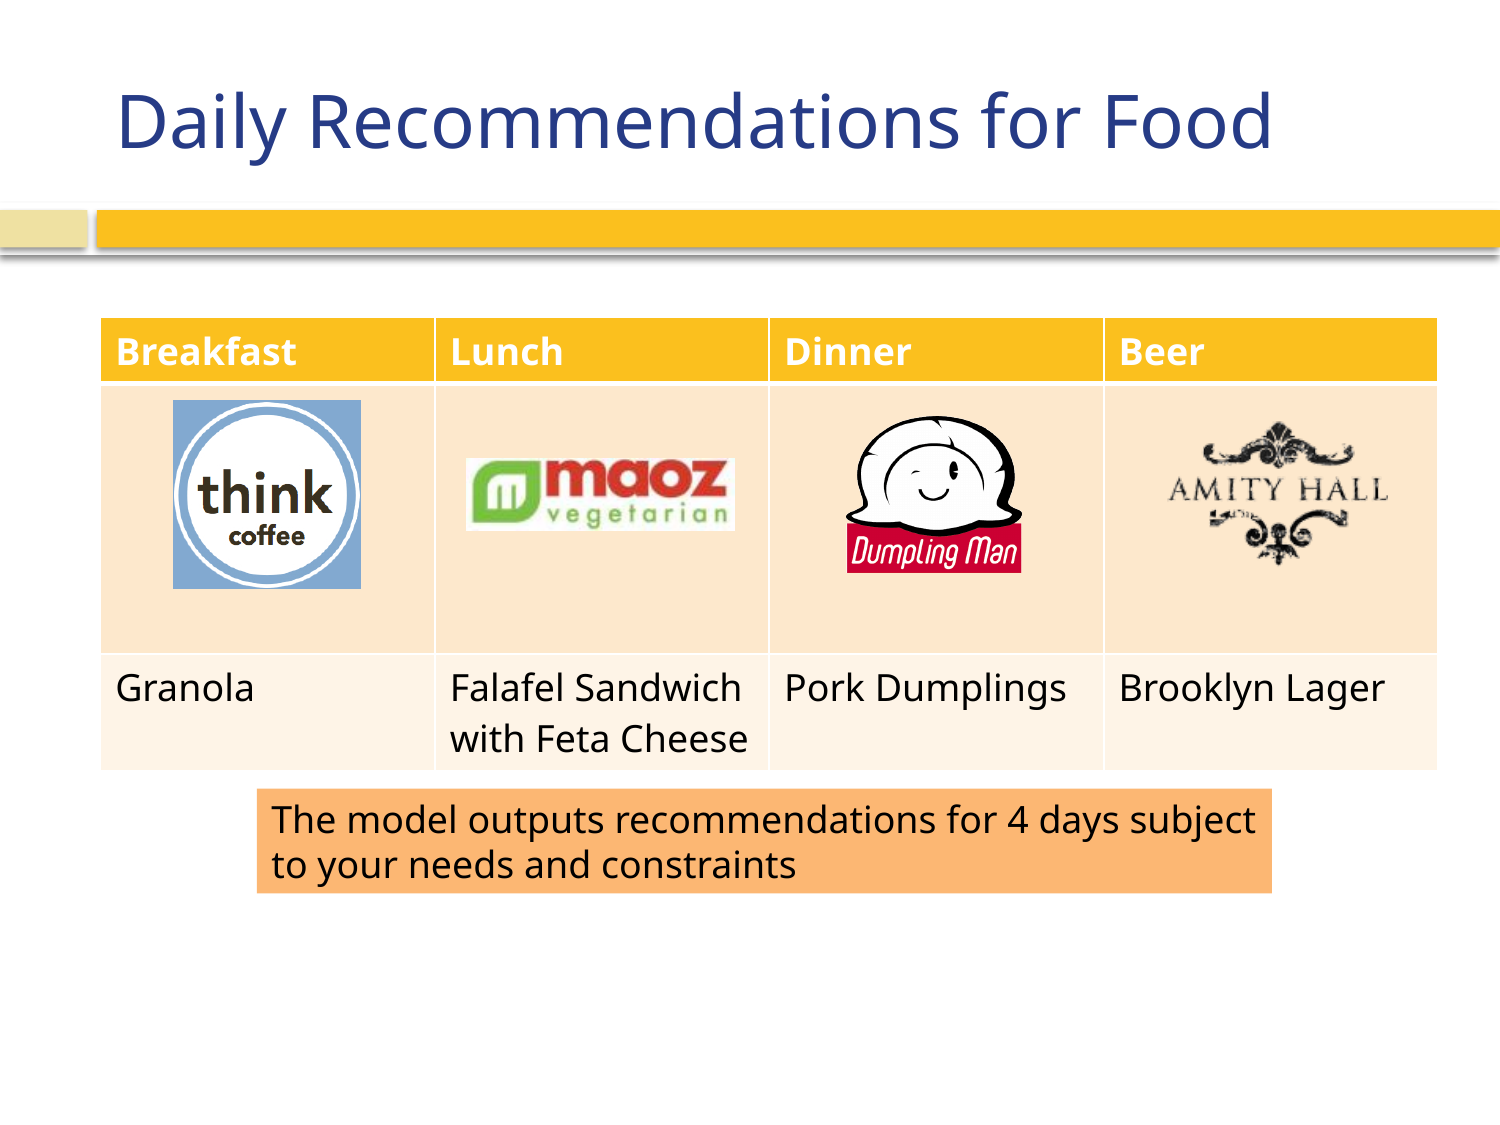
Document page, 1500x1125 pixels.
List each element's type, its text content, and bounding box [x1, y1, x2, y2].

table_cell Granola [101, 655, 434, 770]
table_cell [436, 386, 768, 653]
text_box The model outputs recommendations for 4 days subject to your needs and constraints [256, 788, 1272, 894]
table_header Breakfast [101, 318, 434, 381]
picture [466, 458, 735, 532]
table_cell Brooklyn Lager [1105, 655, 1437, 770]
table_cell Pork Dumplings [770, 655, 1103, 770]
picture [1166, 384, 1389, 606]
table_cell [1105, 386, 1437, 653]
table_header Dinner [770, 318, 1103, 381]
table_cell [101, 386, 434, 653]
table_cell [770, 386, 1103, 653]
table_header Lunch [436, 318, 768, 381]
table_header Beer [1105, 318, 1437, 381]
picture [173, 400, 362, 590]
title Daily Recommendations for Food [100, 37, 1438, 200]
table_cell Falafel Sandwich with Feta Cheese [436, 655, 768, 770]
picture [846, 416, 1023, 574]
